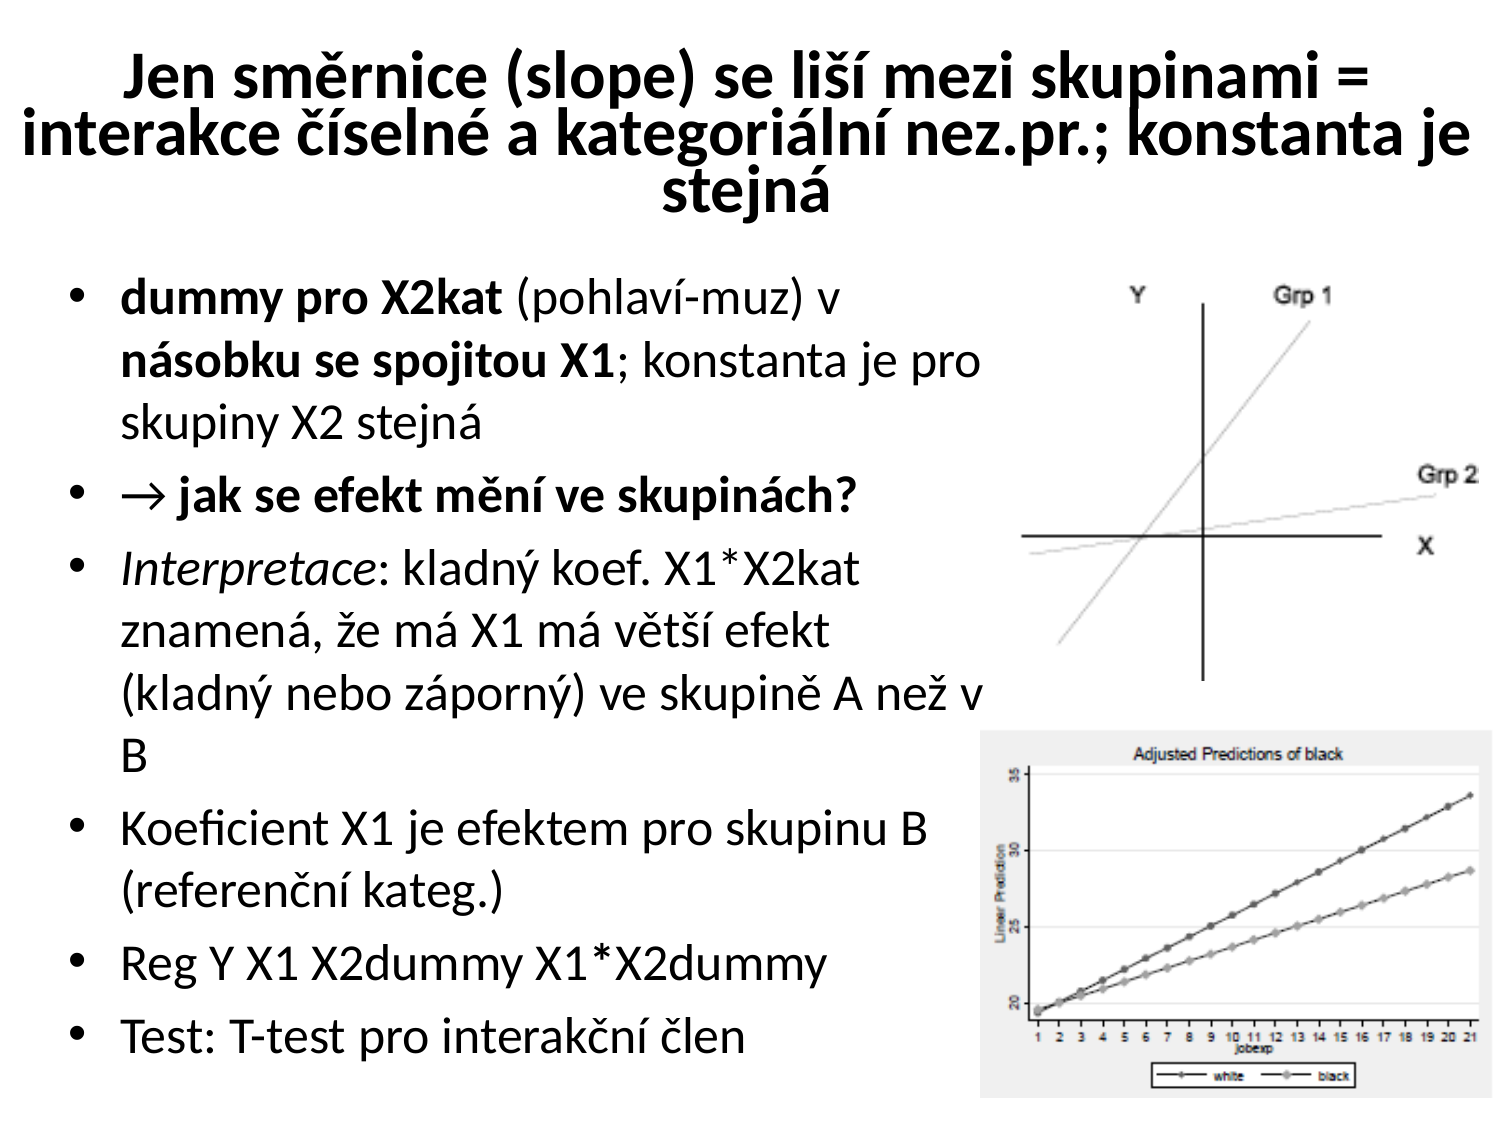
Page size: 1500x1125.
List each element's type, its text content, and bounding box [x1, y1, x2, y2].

picture [980, 727, 1498, 1099]
list dummy pro X2kat (pohlaví-muz) v násobku se spojitou X1; konstanta je pro skupiny X2 stejná → jak se efekt mění ve skupinách? Interpretace: kladný koef. X1*X2kat znamená, že má X1 má větší efekt (kladný nebo záporný) ve skupině A než v B Koeficient X1 je efektem pro skupinu B (referenční kateg.) Reg Y X1 X2dummy X1*X2dummy Test: T-test pro interakční člen [53, 255, 1001, 1075]
title Jen směrnice (slope) se liší mezi skupinami = interakce číselné a kategoriální nez.pr.; konstanta je stejná [0, 45, 1495, 233]
picture [1000, 266, 1479, 681]
